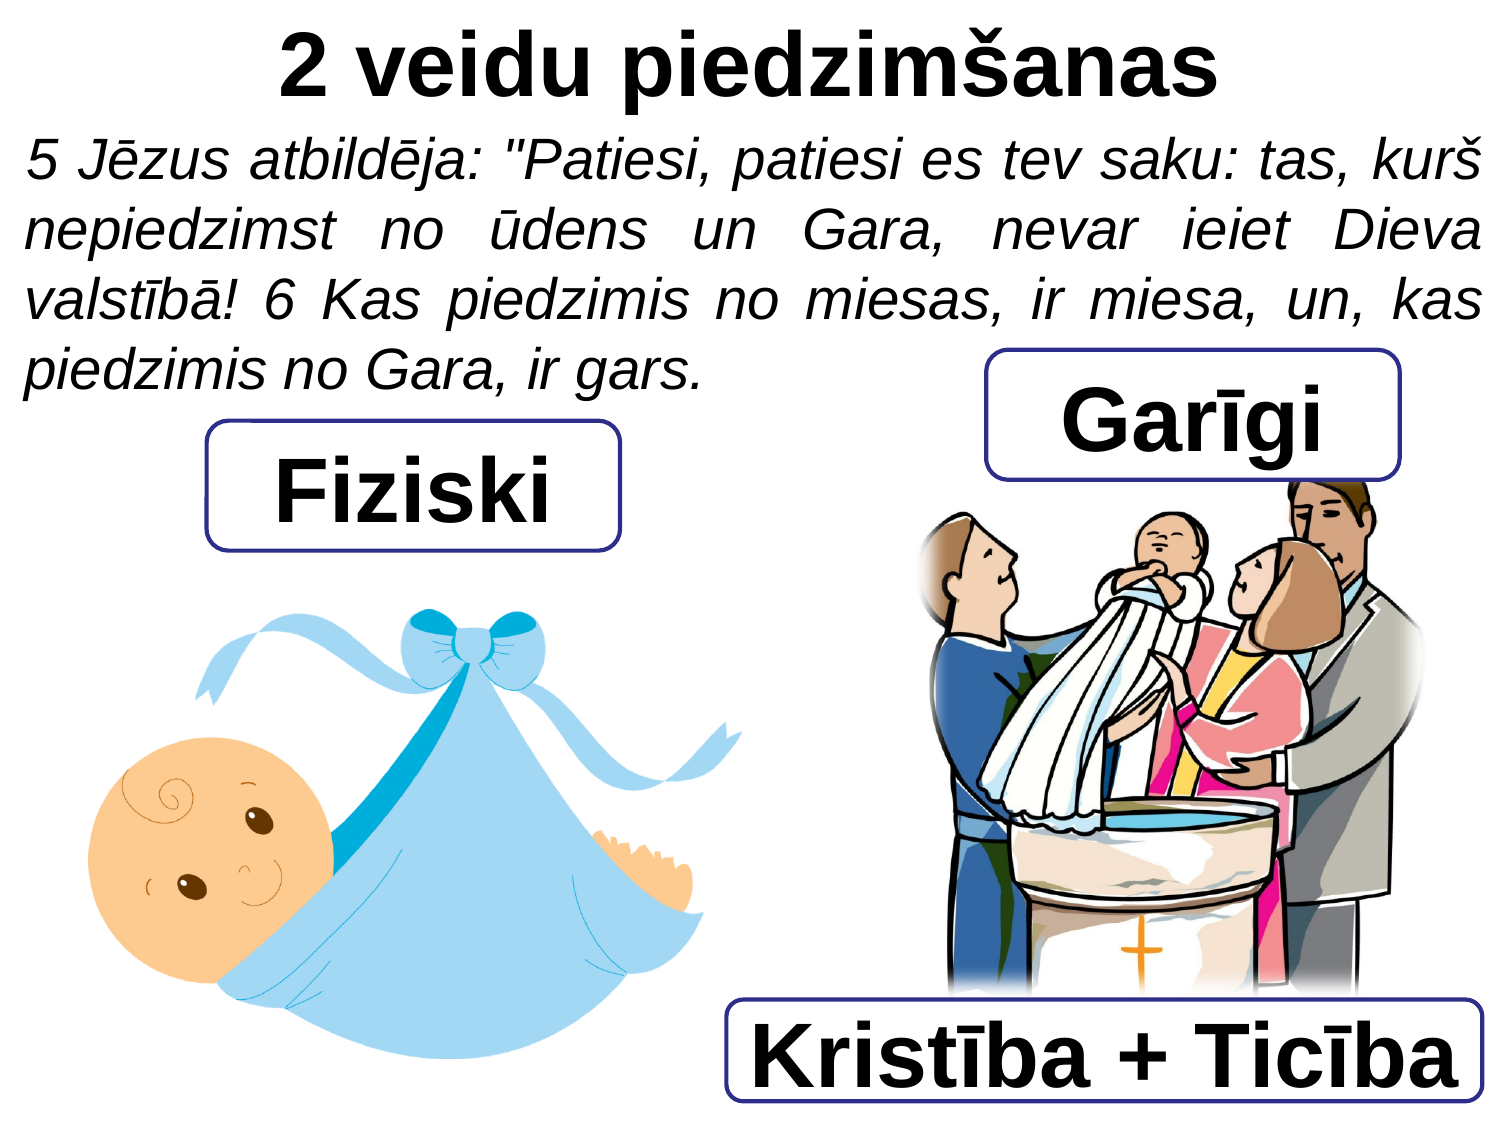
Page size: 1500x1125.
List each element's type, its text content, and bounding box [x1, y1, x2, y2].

text_box Fiziski [204, 418, 623, 553]
picture [88, 609, 743, 1059]
picture [915, 455, 1426, 1000]
list 5 Jēzus atbildēja: "Patiesi, patiesi es tev saku: tas, kurš nepiedzimst no ūdens un Gara, nevar ieiet Dieva valstībā! 6 Kas piedzimis no miesas, ir miesa, un, kas piedzimis no Gara, ir gars. [0, 149, 1500, 419]
title 2 veidu piedzimšanas [0, 0, 1500, 149]
text_box Garīgi [984, 347, 1402, 454]
text_box Kristība + Ticība [724, 997, 1485, 1104]
